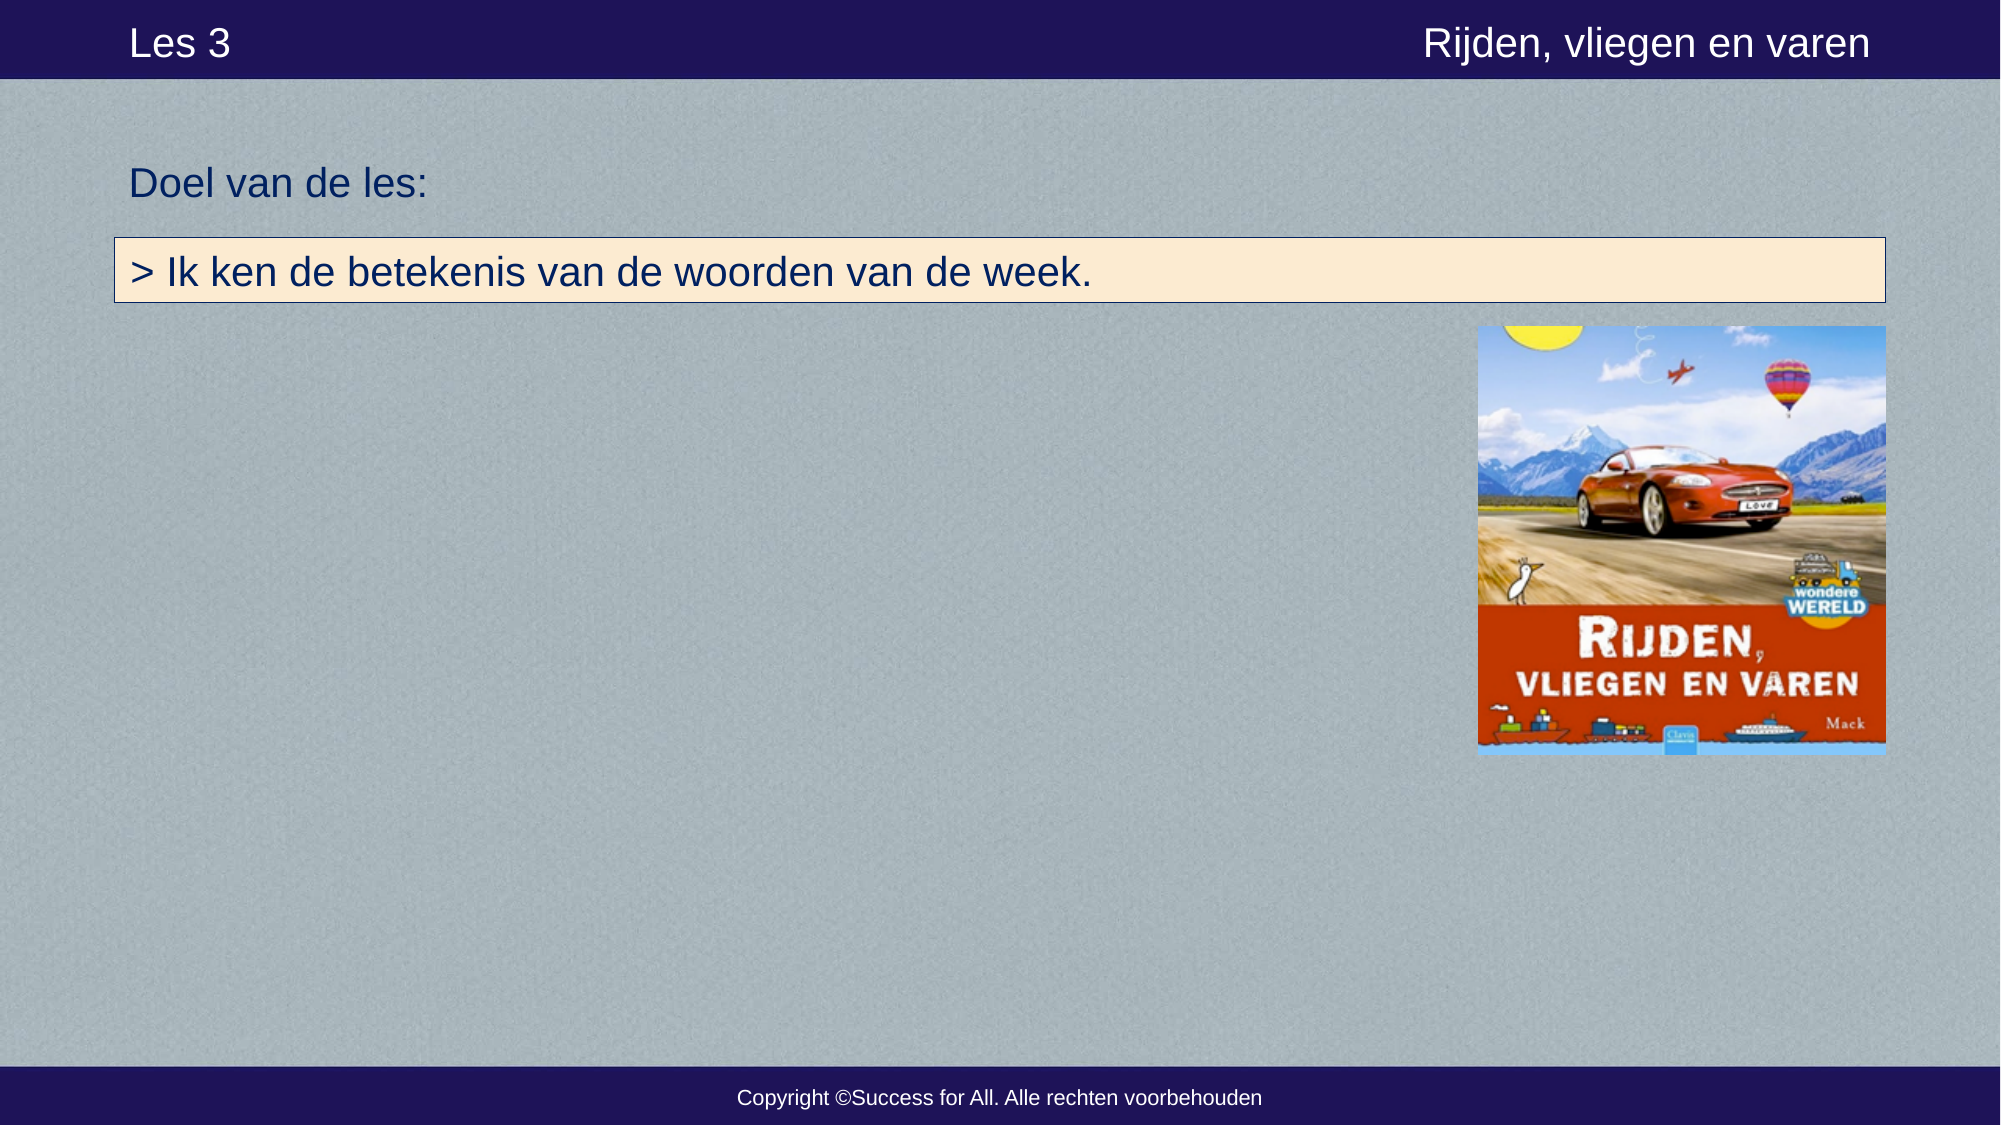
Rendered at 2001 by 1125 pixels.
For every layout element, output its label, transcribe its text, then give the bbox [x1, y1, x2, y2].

text_box Doel van de les: [113, 148, 1635, 214]
text_box > Ik ken de betekenis van de woorden van de week. [114, 237, 1886, 303]
text_box Rijden, vliegen en varen [999, 8, 1886, 73]
picture [0, 0, 2001, 1125]
text_box Copyright ©Success for All. Alle rechten voorbehouden [0, 1076, 2000, 1125]
text_box Les 3 [114, 8, 354, 73]
